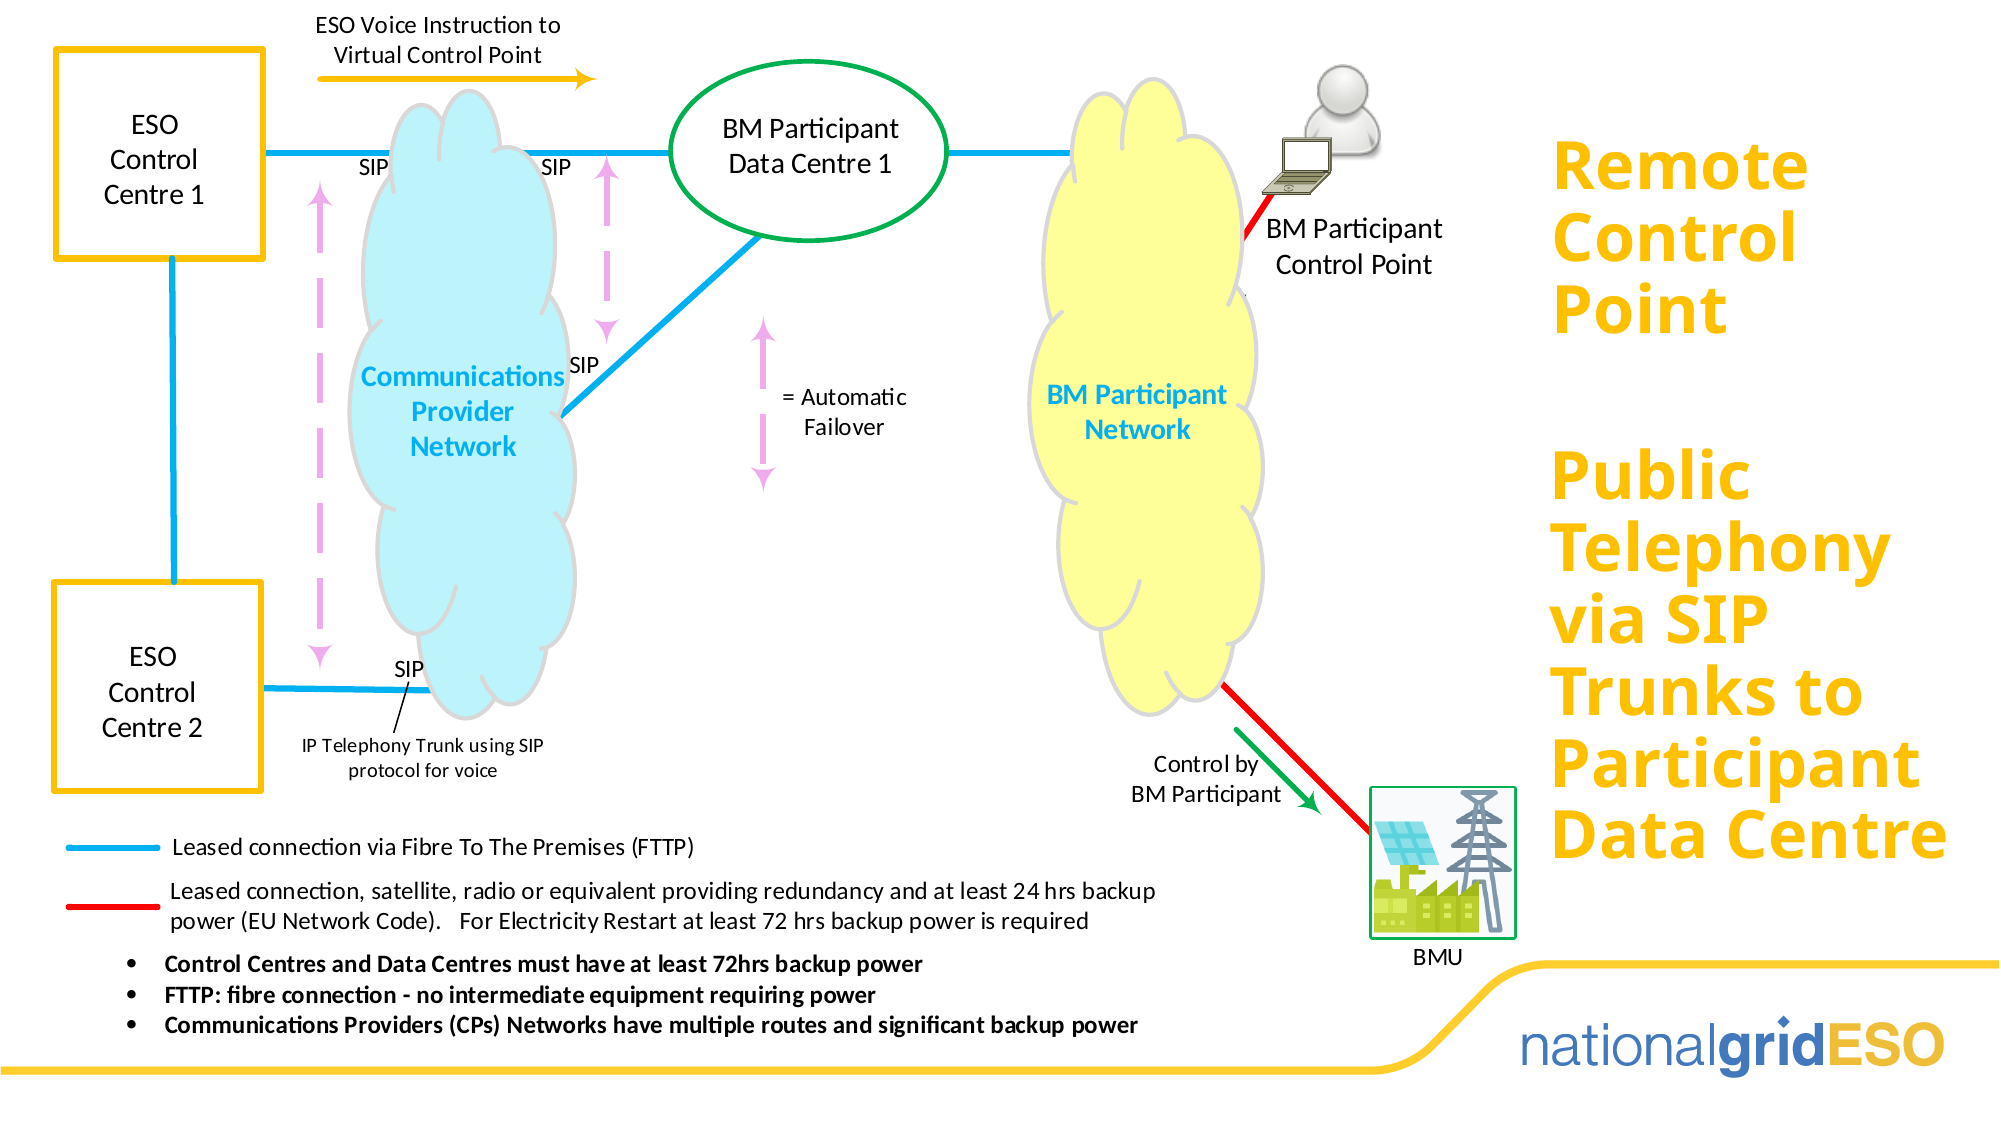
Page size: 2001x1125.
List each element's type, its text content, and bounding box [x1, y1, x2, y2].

title Remote Control Point [1536, 74, 1982, 406]
text_box Public Telephony via SIP Trunks to Participant Data Centre [1534, 491, 1980, 824]
picture [0, 0, 2000, 1125]
